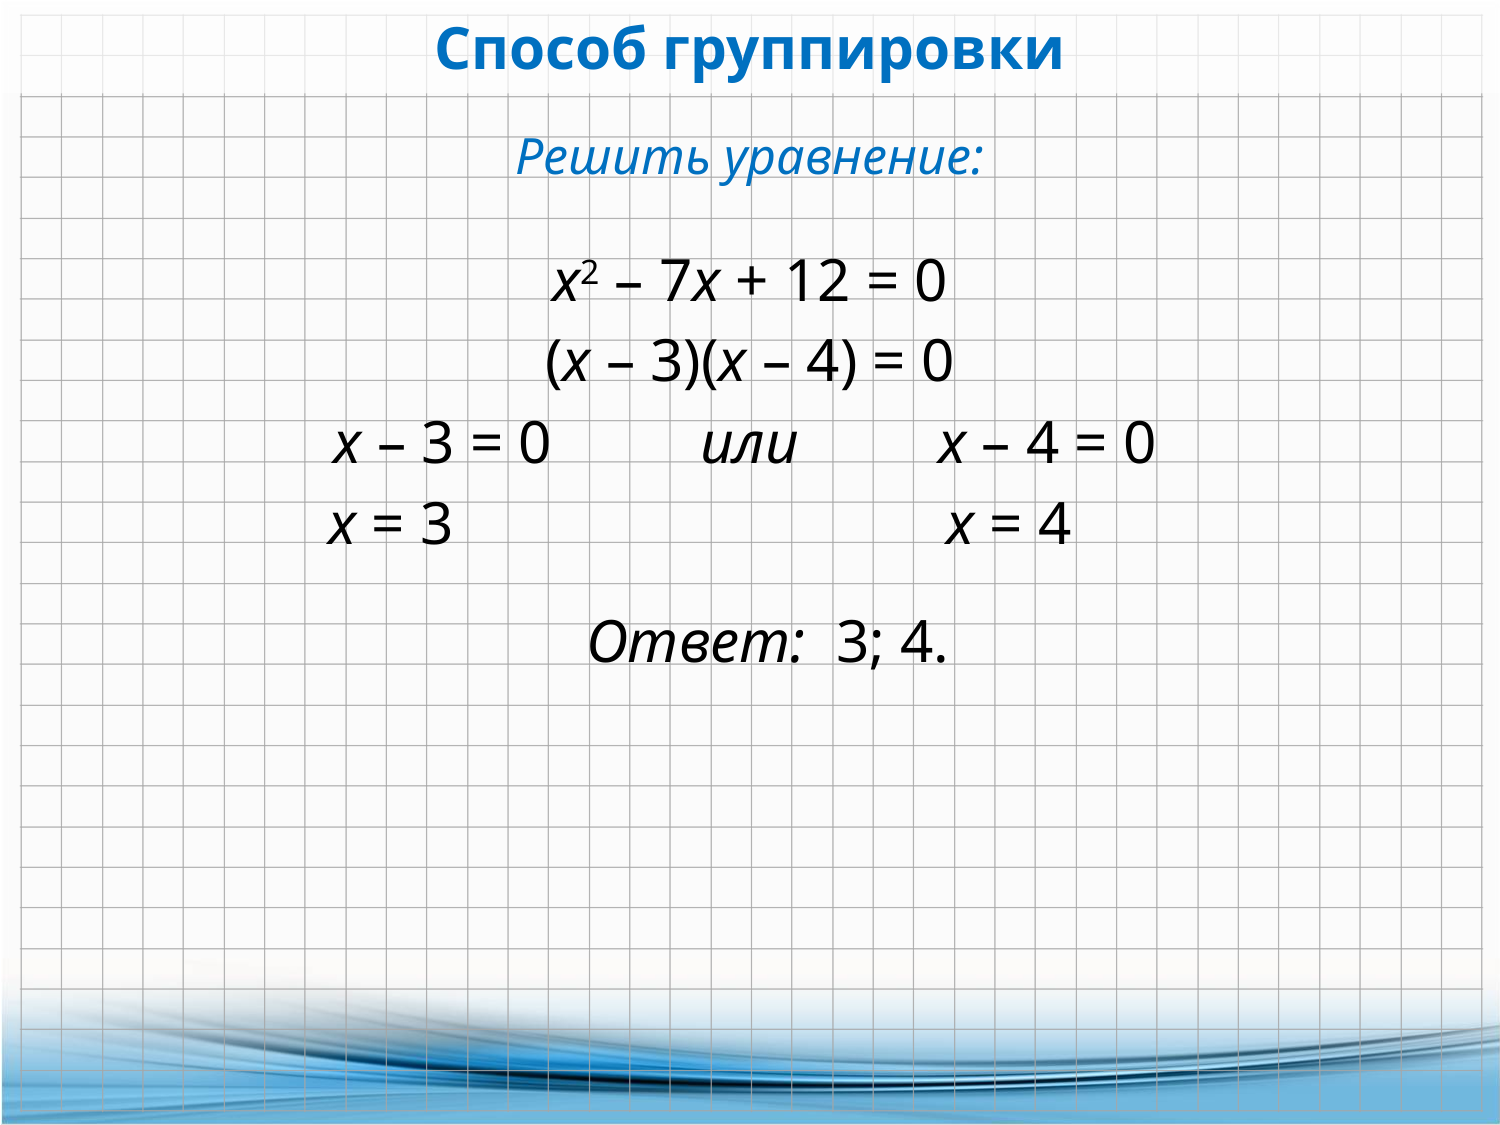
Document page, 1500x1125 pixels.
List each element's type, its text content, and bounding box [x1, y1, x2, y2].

text_box (x – 3)(x – 4) = 0 [530, 315, 970, 401]
text_box или [685, 398, 815, 483]
text_box х2 – 7x + 12 = 0 [501, 235, 999, 321]
text_box x = 4 [931, 478, 1087, 564]
picture [0, 94, 1500, 1125]
text_box Способ группировки [0, 0, 1500, 94]
text_box x = 3 [313, 478, 469, 564]
text_box Решить уравнение: [500, 117, 1000, 193]
text_box Ответ: 3; 4. [391, 596, 1144, 682]
text_box x – 3 = 0 [319, 398, 568, 483]
text_box x – 4 = 0 [923, 398, 1230, 483]
